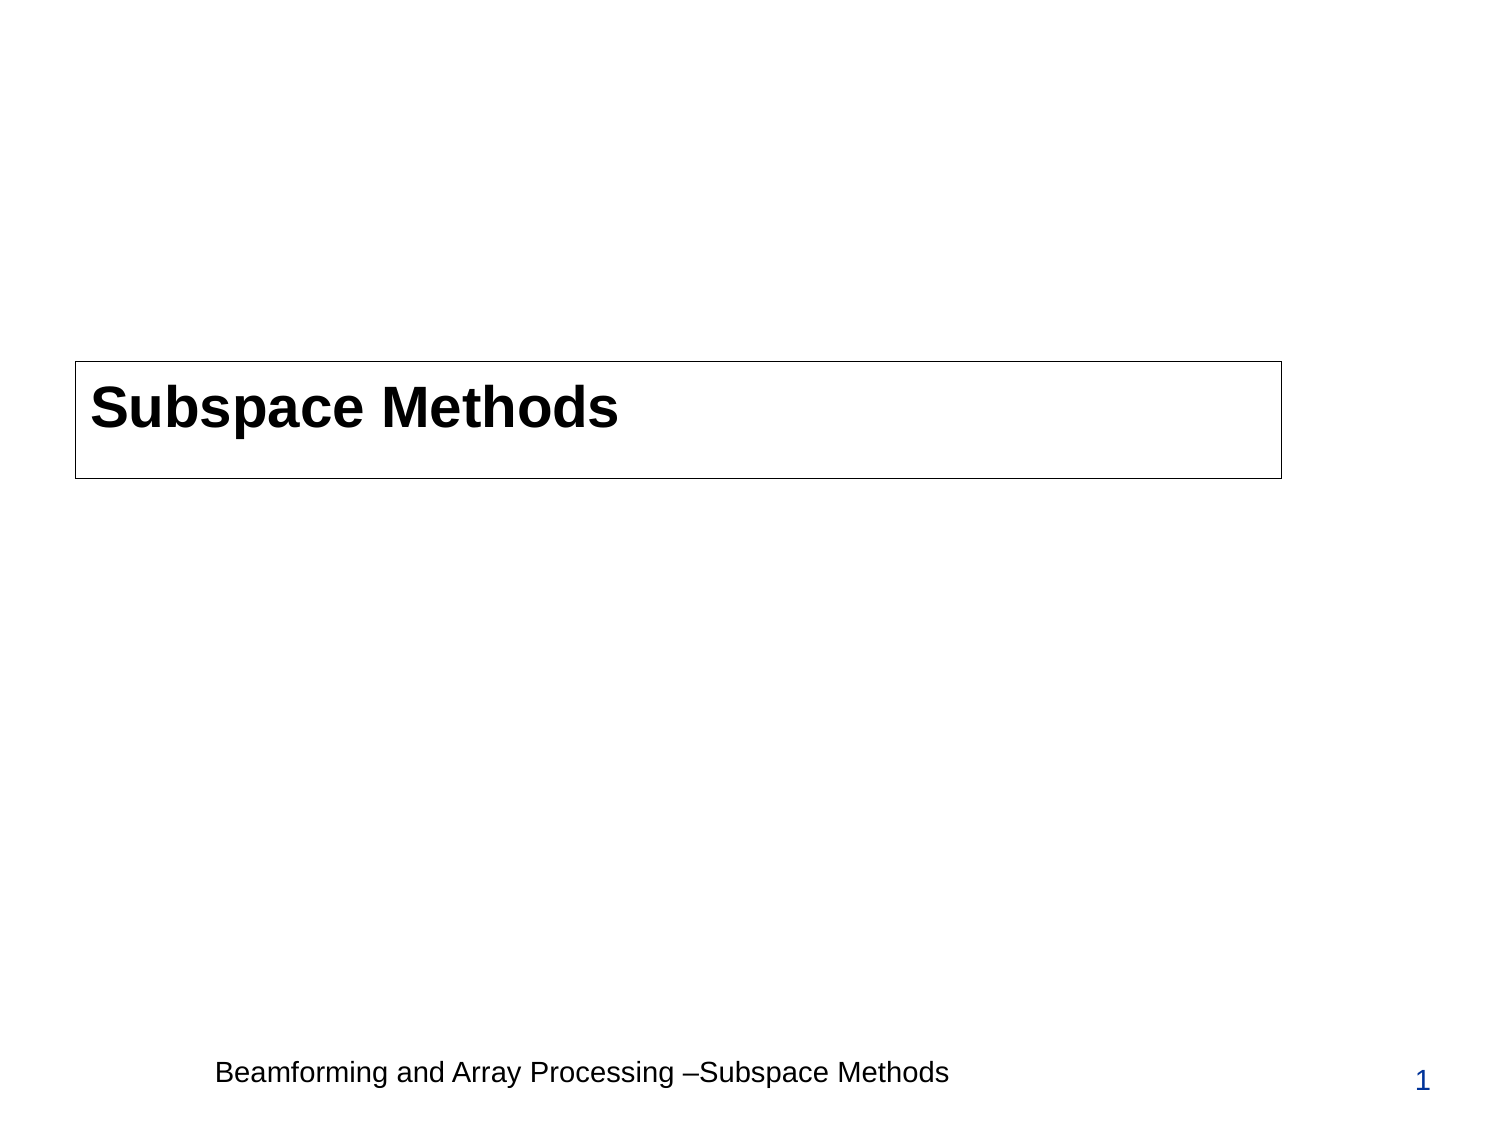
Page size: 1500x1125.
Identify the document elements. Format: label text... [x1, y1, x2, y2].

title Subspace Methods [75, 361, 1282, 479]
slide_number 1 [1207, 1055, 1447, 1102]
